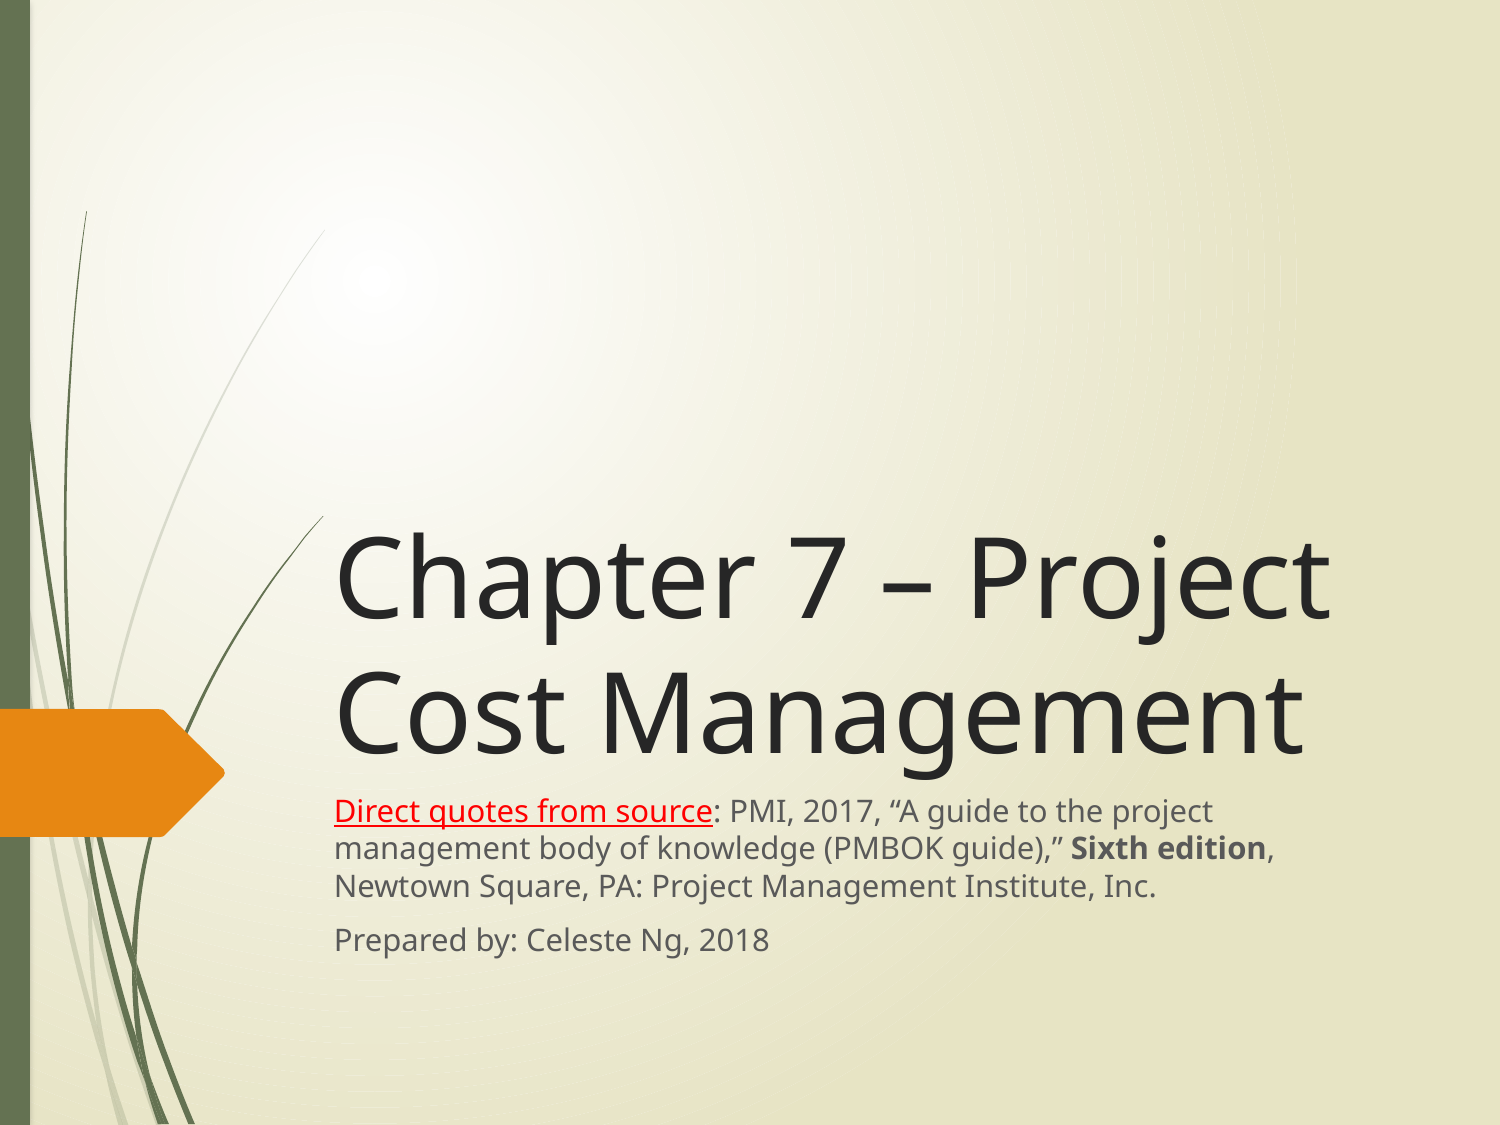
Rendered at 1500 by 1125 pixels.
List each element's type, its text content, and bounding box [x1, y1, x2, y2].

title Chapter 7 – Project Cost Management [318, 412, 1402, 783]
subtitle Direct quotes from source: PMI, 2017, “A guide to the project management body of knowledge (PMBOK guide),” Sixth edition, Newtown Square, PA: Project Management Institute, Inc. Prepared by: Celeste Ng, 2018 [318, 783, 1402, 969]
